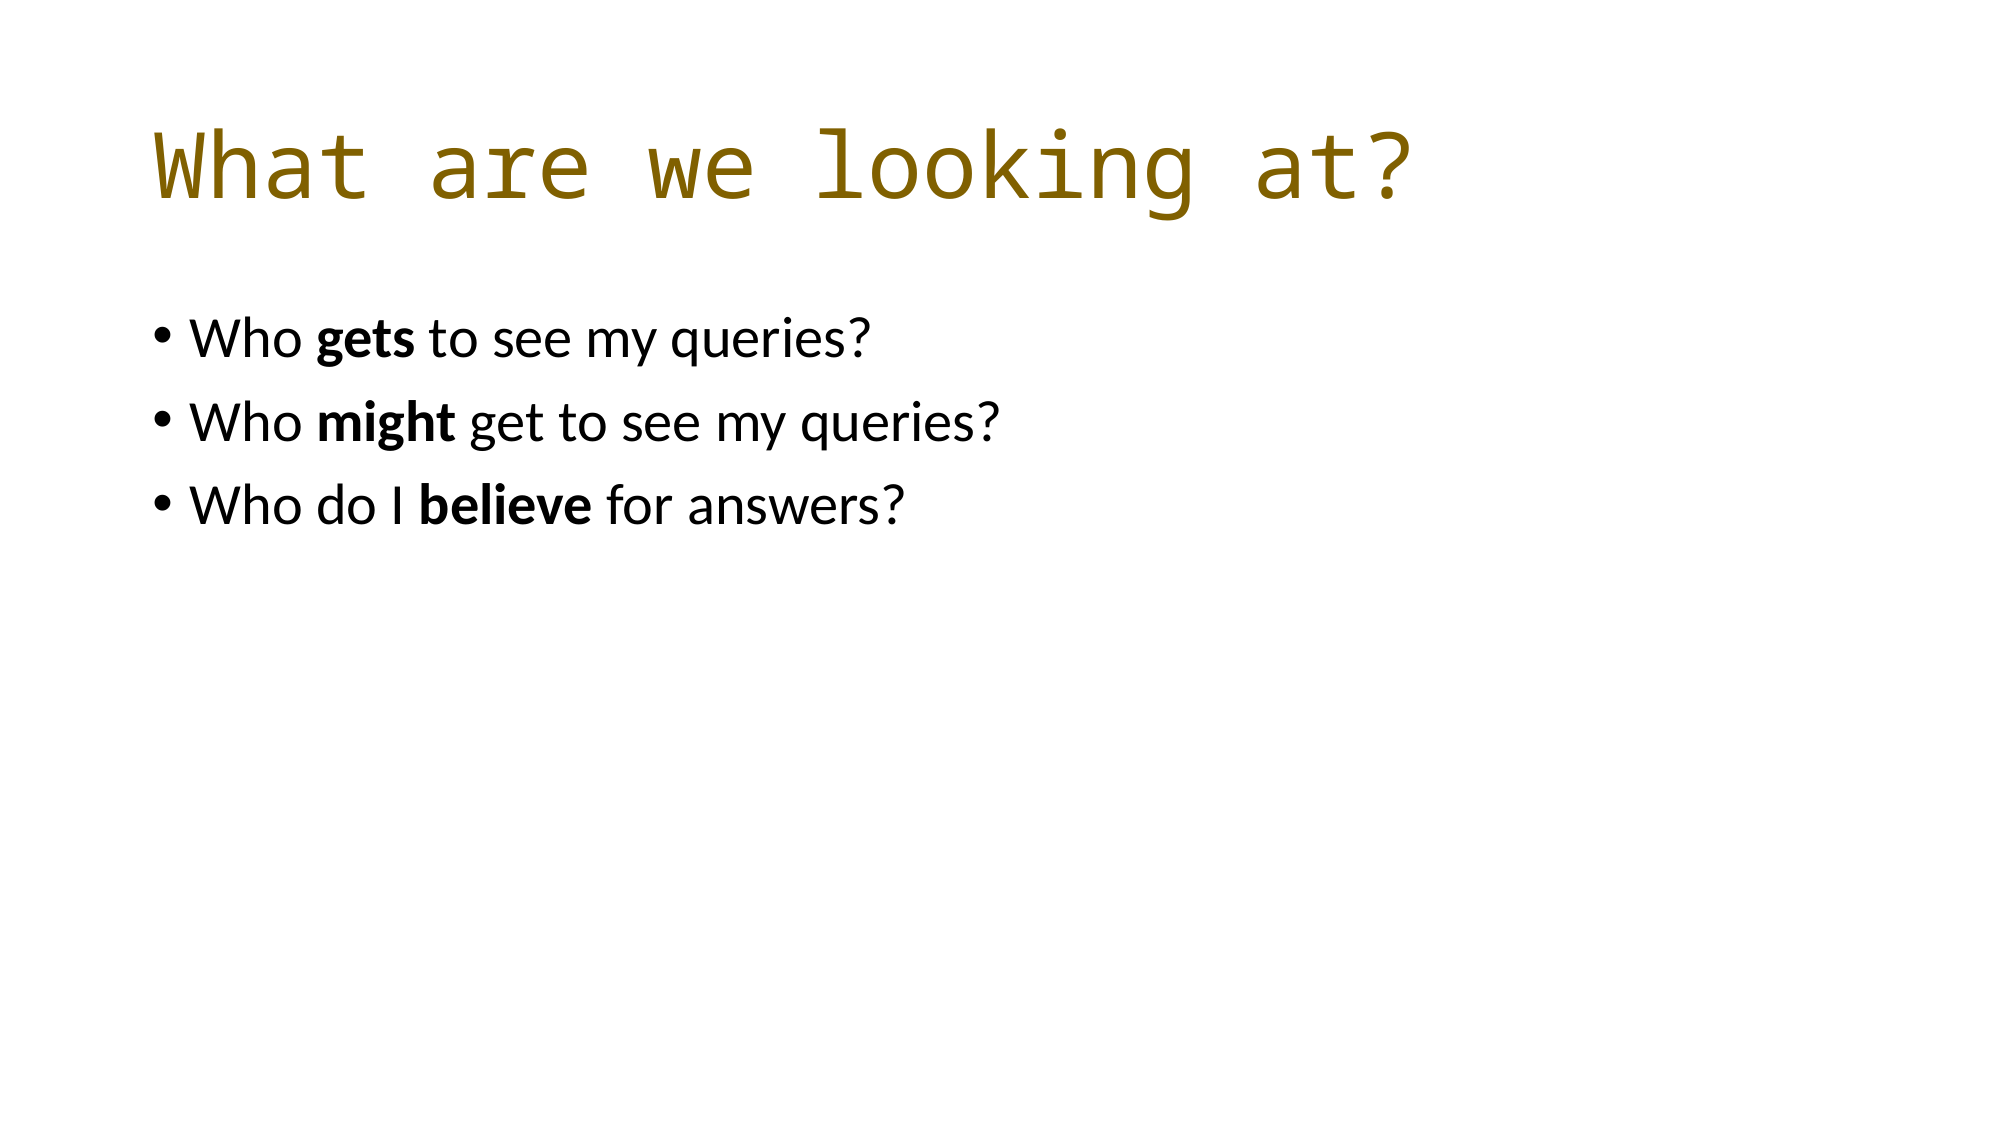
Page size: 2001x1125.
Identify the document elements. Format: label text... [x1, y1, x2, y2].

list Who gets to see my queries? Who might get to see my queries? Who do I believe for answers? [137, 299, 1863, 1014]
title What are we looking at? [137, 59, 1863, 278]
